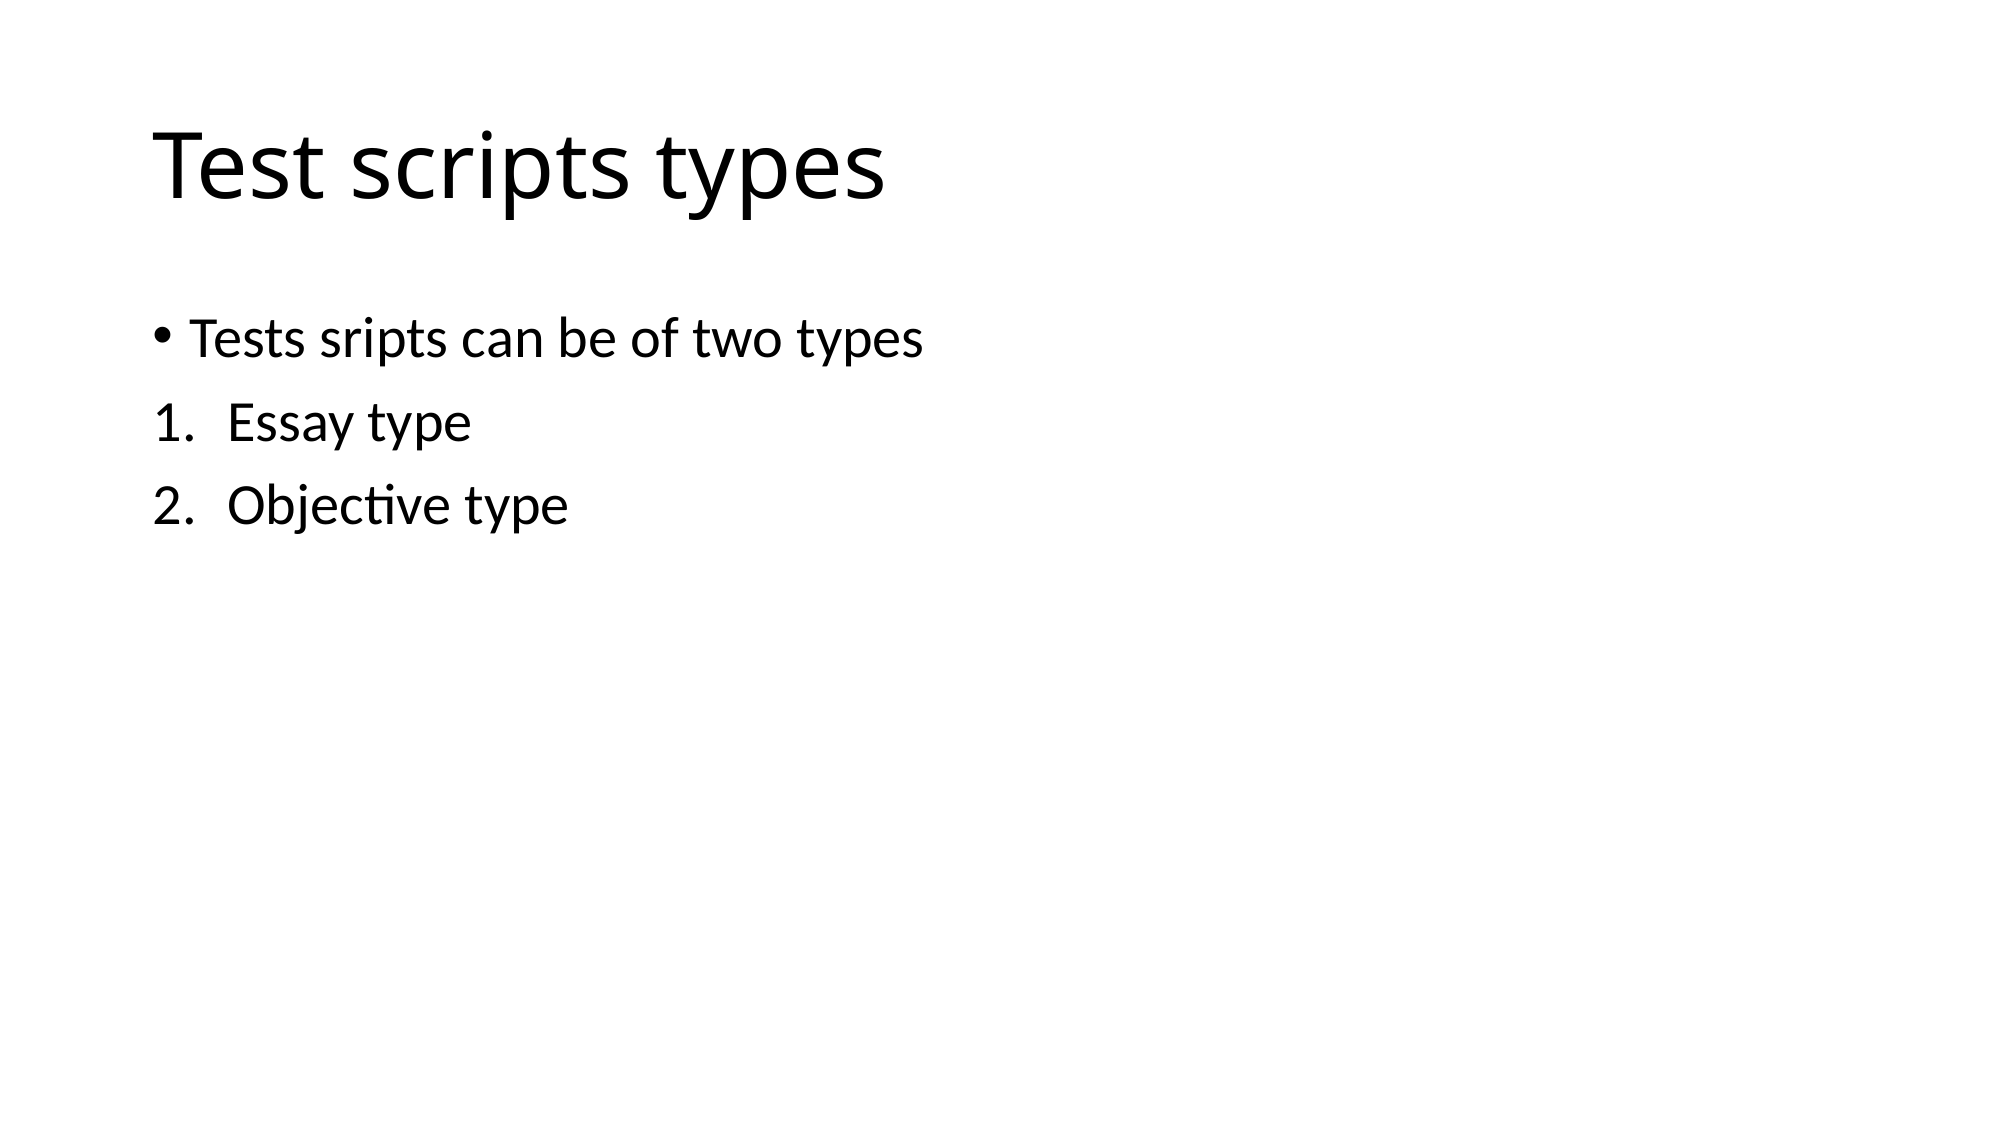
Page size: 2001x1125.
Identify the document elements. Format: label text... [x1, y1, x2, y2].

list Tests sripts can be of two types Essay type Objective type [137, 299, 1863, 1014]
title Test scripts types [137, 59, 1863, 278]
